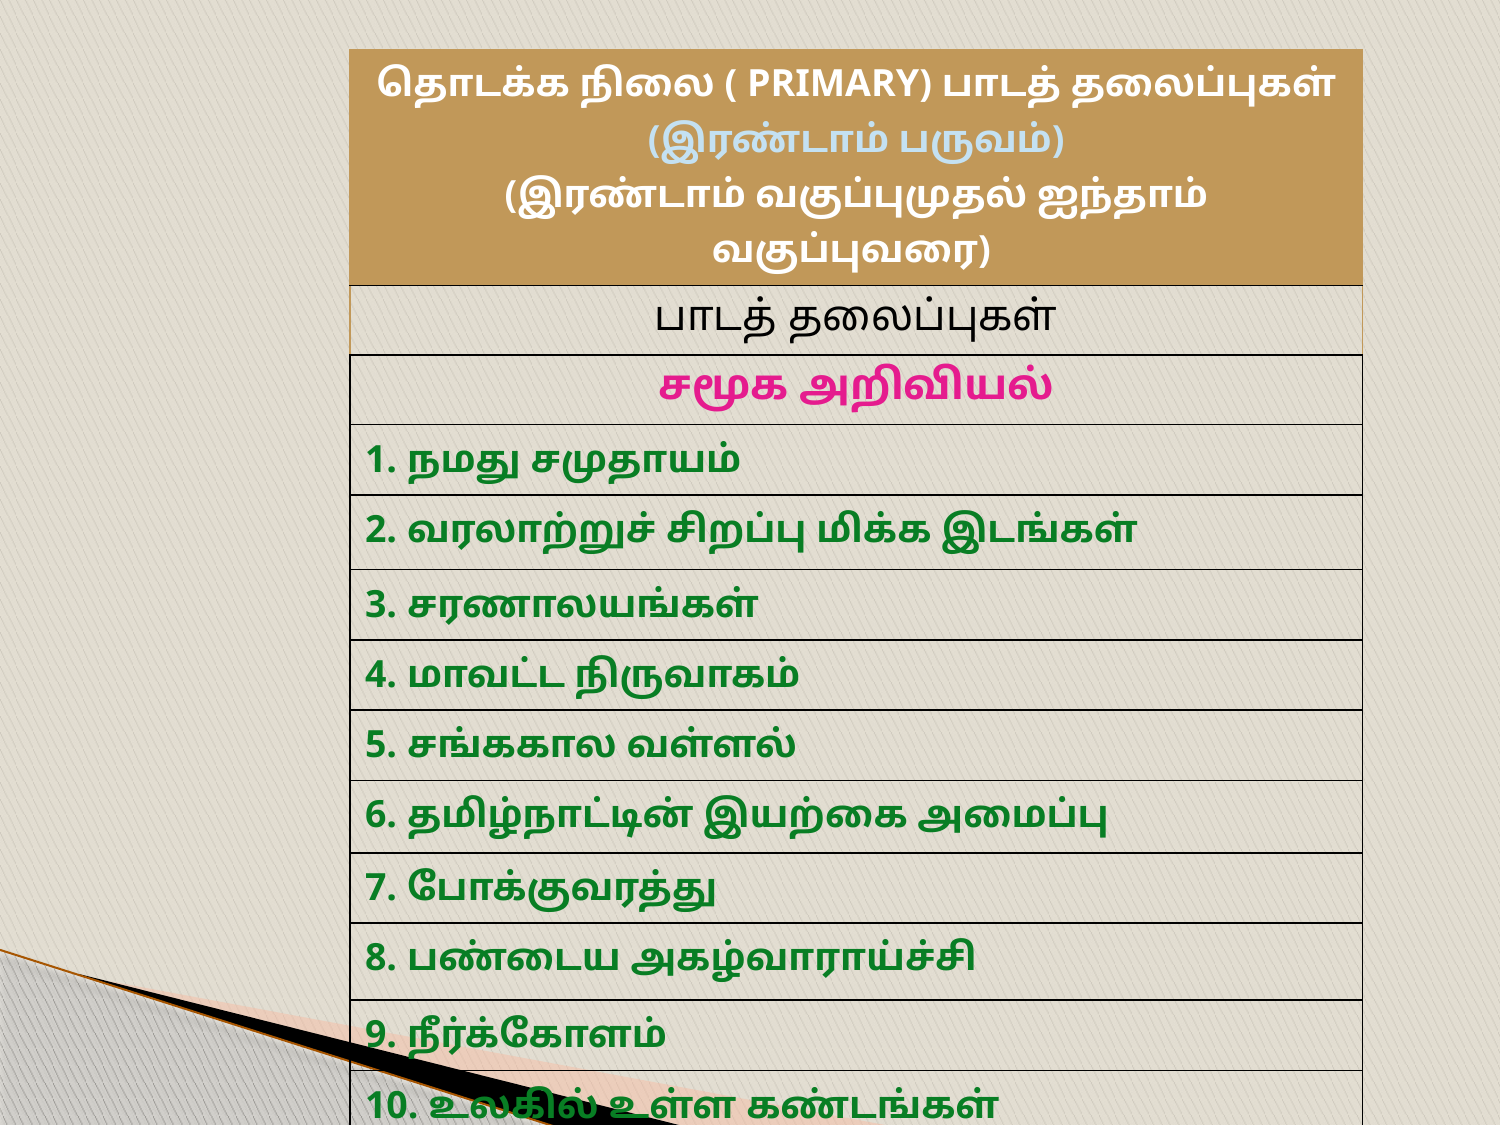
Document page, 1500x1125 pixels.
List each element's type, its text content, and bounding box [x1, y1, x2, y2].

table_cell சமூக அறிவியல் [351, 356, 1362, 424]
table_cell 1. நமது சமுதாயம் [351, 425, 1362, 494]
table_header தொடக்க நிலை ( PRIMARY) பாடத் தலைப்புகள் (இரண்டாம் பருவம்) (இரண்டாம் வகுப்புமுதல் ஐந்தாம் வகுப்புவரை) [351, 50, 1362, 285]
table_cell 2. வரலாற்றுச் சிறப்பு மிக்க இடங்கள் [351, 496, 1362, 569]
table_cell 9. நீர்க்கோளம் [351, 1001, 1362, 1070]
table_cell 8. பண்டைய அகழ்வாராய்ச்சி [351, 924, 1362, 999]
table_cell 7. போக்குவரத்து [351, 854, 1362, 922]
table_cell 6. தமிழ்நாட்டின் இயற்கை அமைப்பு [351, 781, 1362, 852]
table_cell பாடத் தலைப்புகள் [351, 286, 1362, 354]
table_cell 10. உலகில் உள்ள கண்டங்கள் [351, 1071, 1362, 1125]
table_cell 4. மாவட்ட நிருவாகம் [351, 641, 1362, 709]
table_cell 3. சரணாலயங்கள் [351, 570, 1362, 639]
table_cell 5. சங்ககால வள்ளல் [351, 711, 1362, 780]
